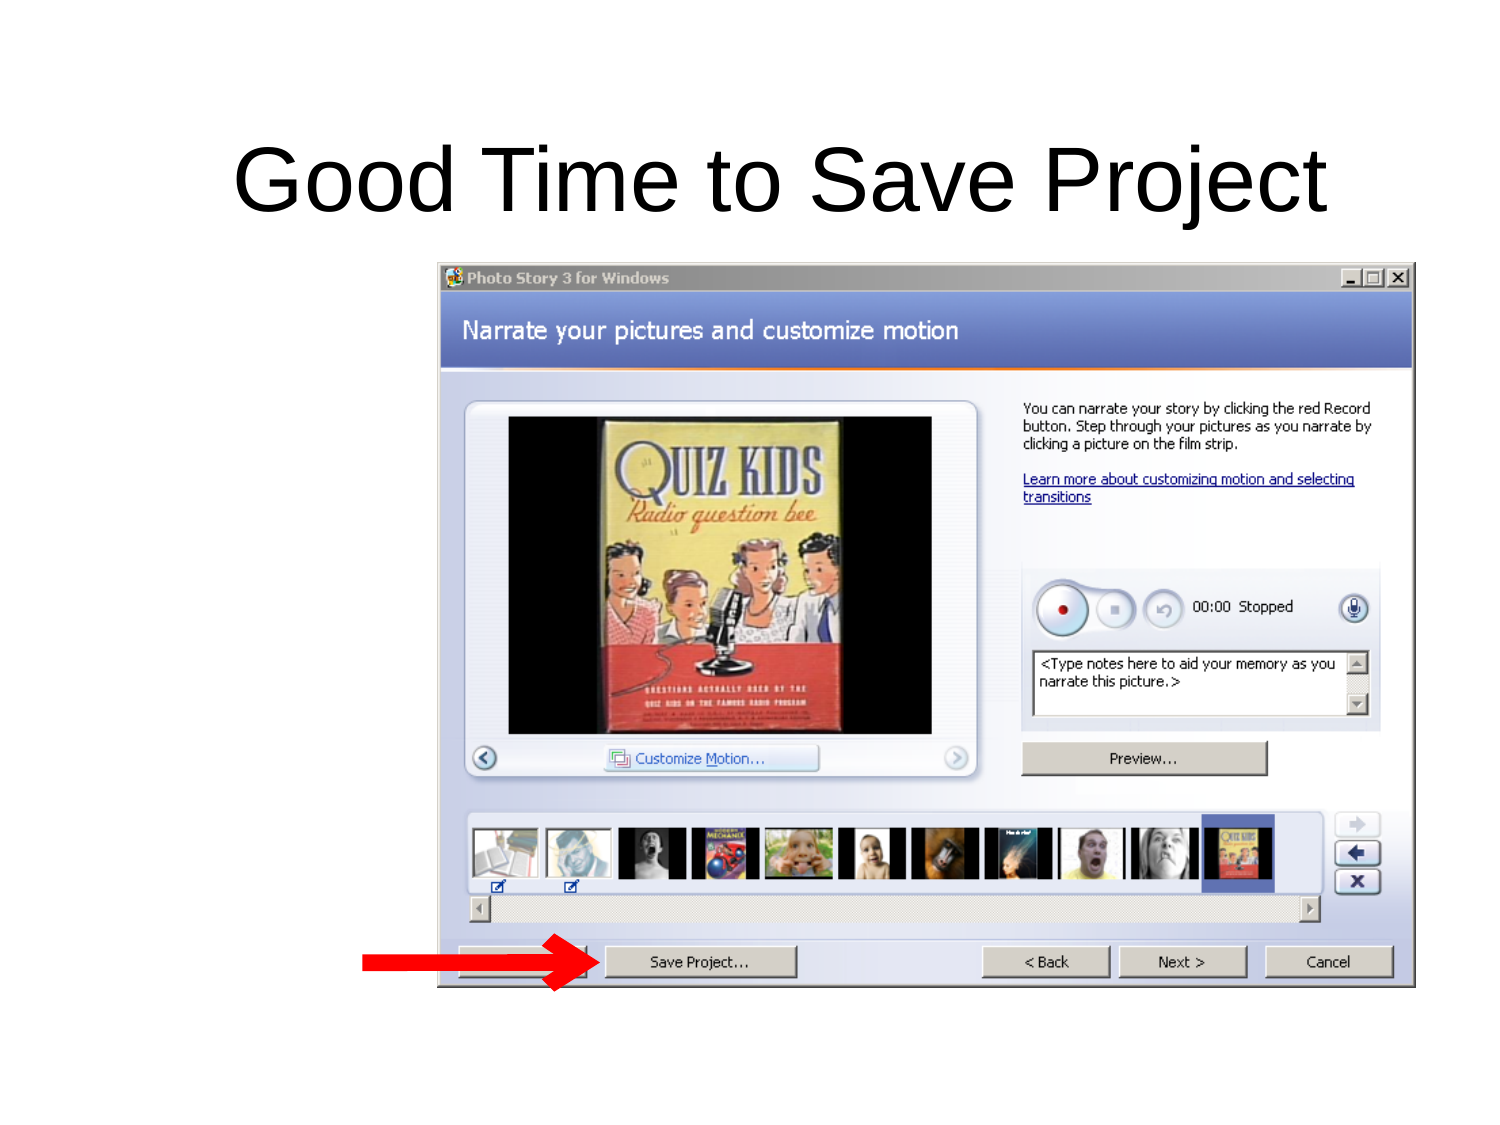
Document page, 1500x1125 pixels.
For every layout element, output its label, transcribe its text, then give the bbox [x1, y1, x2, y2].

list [437, 262, 1417, 988]
title Good Time to Save Project [137, 112, 1425, 263]
